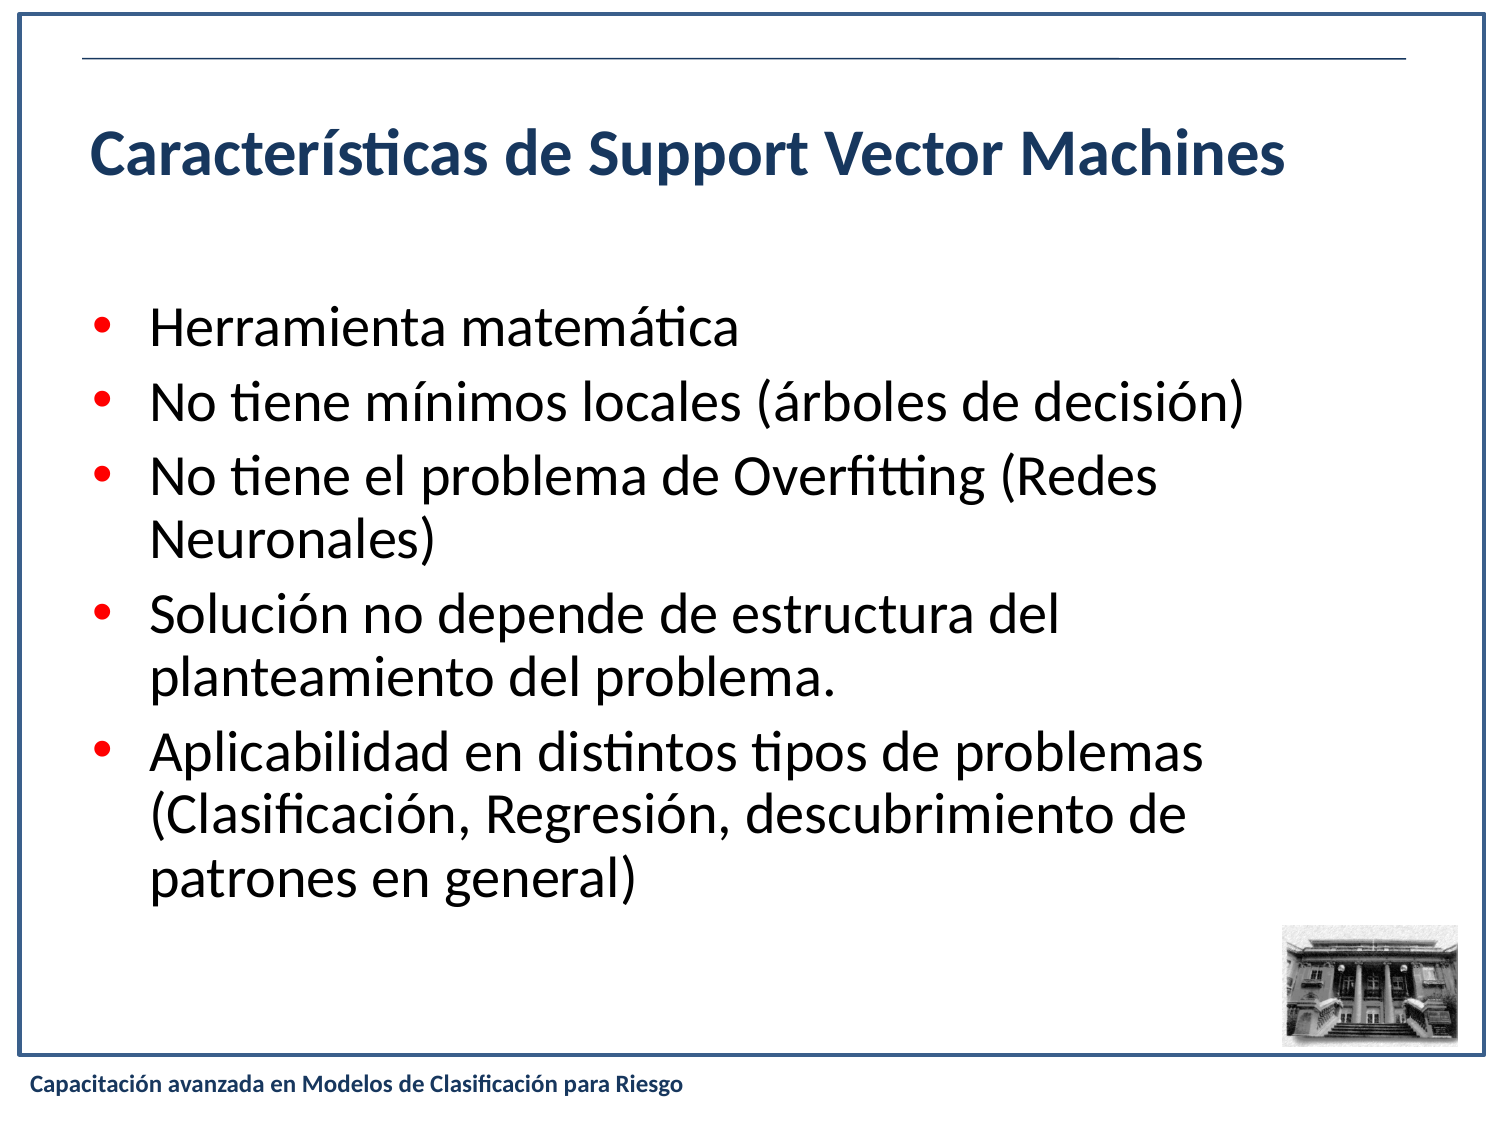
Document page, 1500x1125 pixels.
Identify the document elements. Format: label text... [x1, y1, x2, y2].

title Características de Support Vector Machines [74, 76, 1426, 222]
picture [1282, 925, 1458, 1047]
list Herramienta matemática No tiene mínimos locales (árboles de decisión) No tiene el problema de Overfitting (Redes Neuronales) Solución no depende de estructura del planteamiento del problema. Aplicabilidad en distintos tipos de problemas (Clasificación, Regresión, descubrimiento de patrones en general) [77, 288, 1403, 877]
